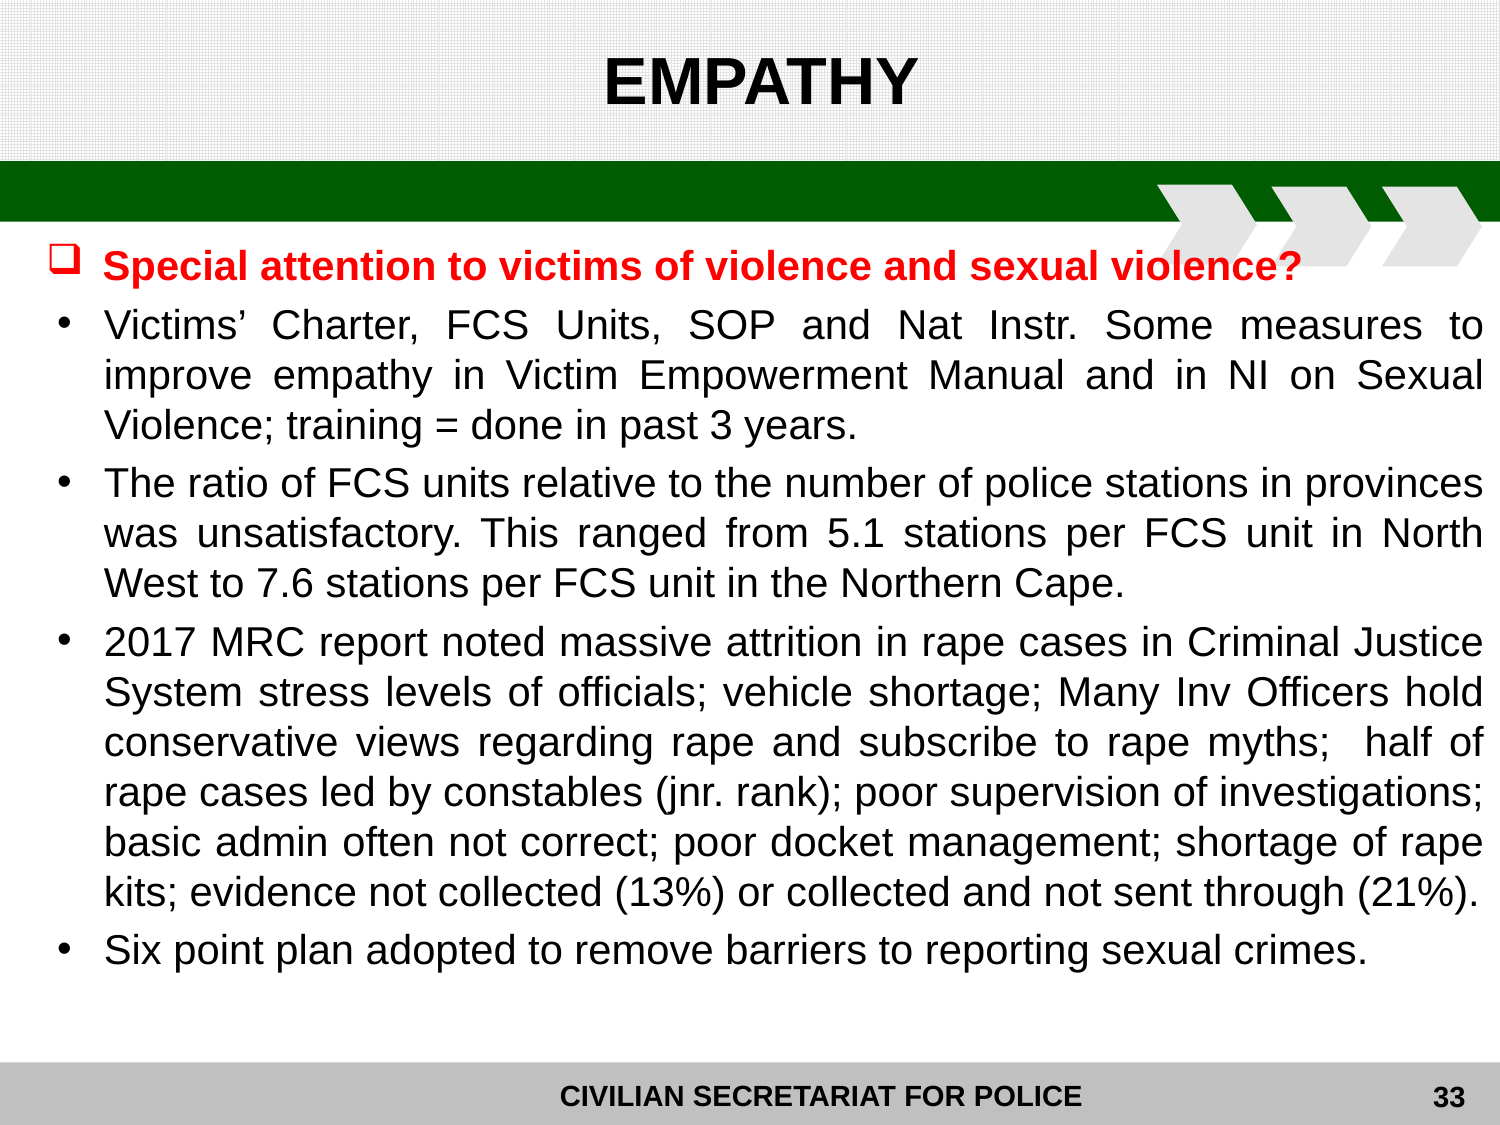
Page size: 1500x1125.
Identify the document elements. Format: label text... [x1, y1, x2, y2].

title EMPATHY [87, 19, 1437, 138]
list Special attention to victims of violence and sexual violence? Victims’ Charter, FCS Units, SOP and Nat Instr. Some measures to improve empathy in Victim Empowerment Manual and in NI on Sexual Violence; training = done in past 3 years. The ratio of FCS units relative to the number of police stations in provinces was unsatisfactory. This ranged from 5.1 stations per FCS unit in North West to 7.6 stations per FCS unit in the Northern Cape. 2017 MRC report noted massive attrition in rape cases in Criminal Justice System stress levels of officials; vehicle shortage; Many Inv Officers hold conservative views regarding rape and subscribe to rape myths; half of rape cases led by constables (jnr. rank); poor supervision of investigations; basic admin often not correct; poor docket management; shortage of rape kits; evidence not collected (13%) or collected and not sent through (21%). Six point plan adopted to remove barriers to reporting sexual crimes. [31, 231, 1500, 1071]
slide_number 33 [1130, 1070, 1481, 1125]
